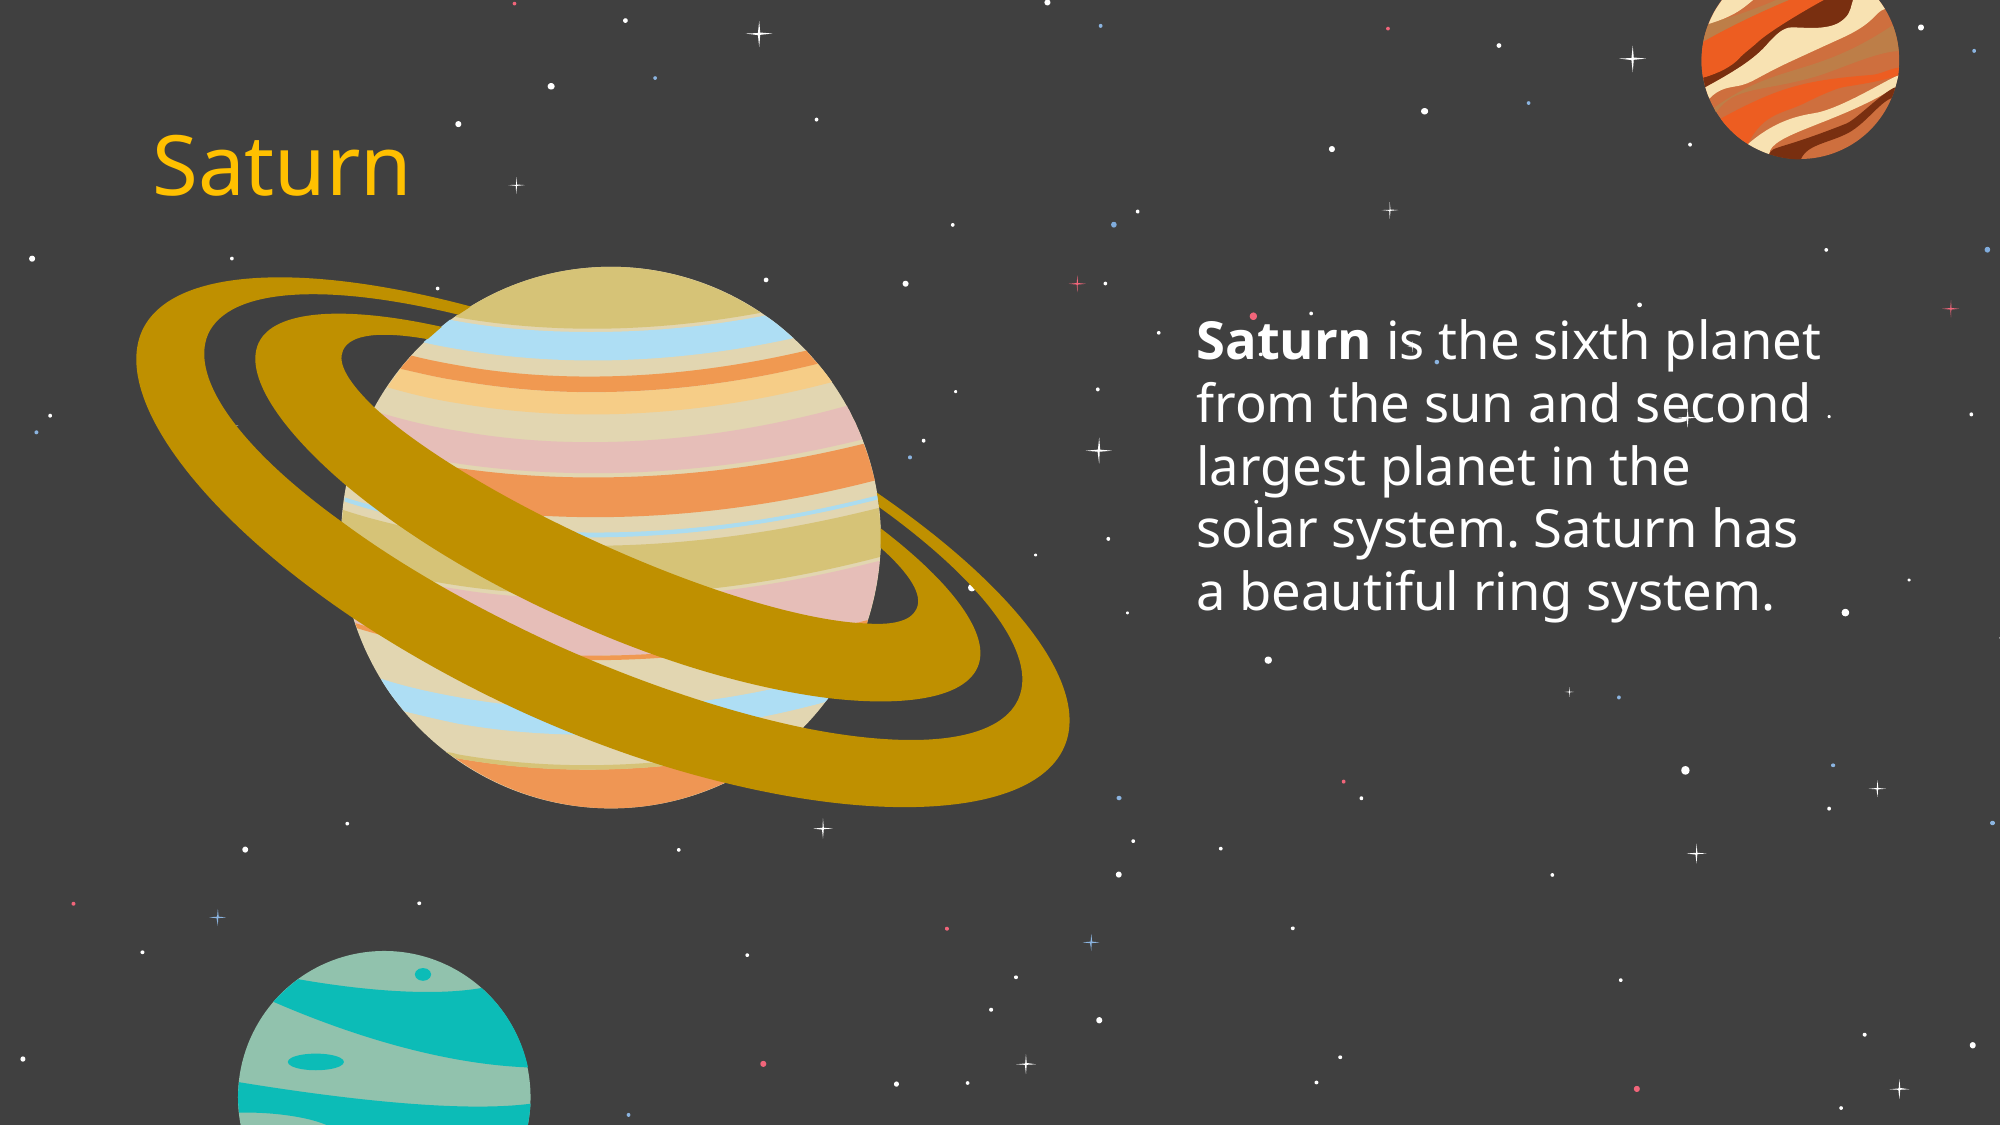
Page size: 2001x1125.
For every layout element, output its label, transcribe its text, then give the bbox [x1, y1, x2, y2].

list Saturn is the sixth planet from the sun and second largest planet in the solar system. Saturn has a beautiful ring system. [1181, 299, 1841, 681]
title Saturn [137, 59, 1863, 278]
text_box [238, 950, 532, 1125]
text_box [1688, 0, 1913, 173]
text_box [112, 261, 1092, 825]
